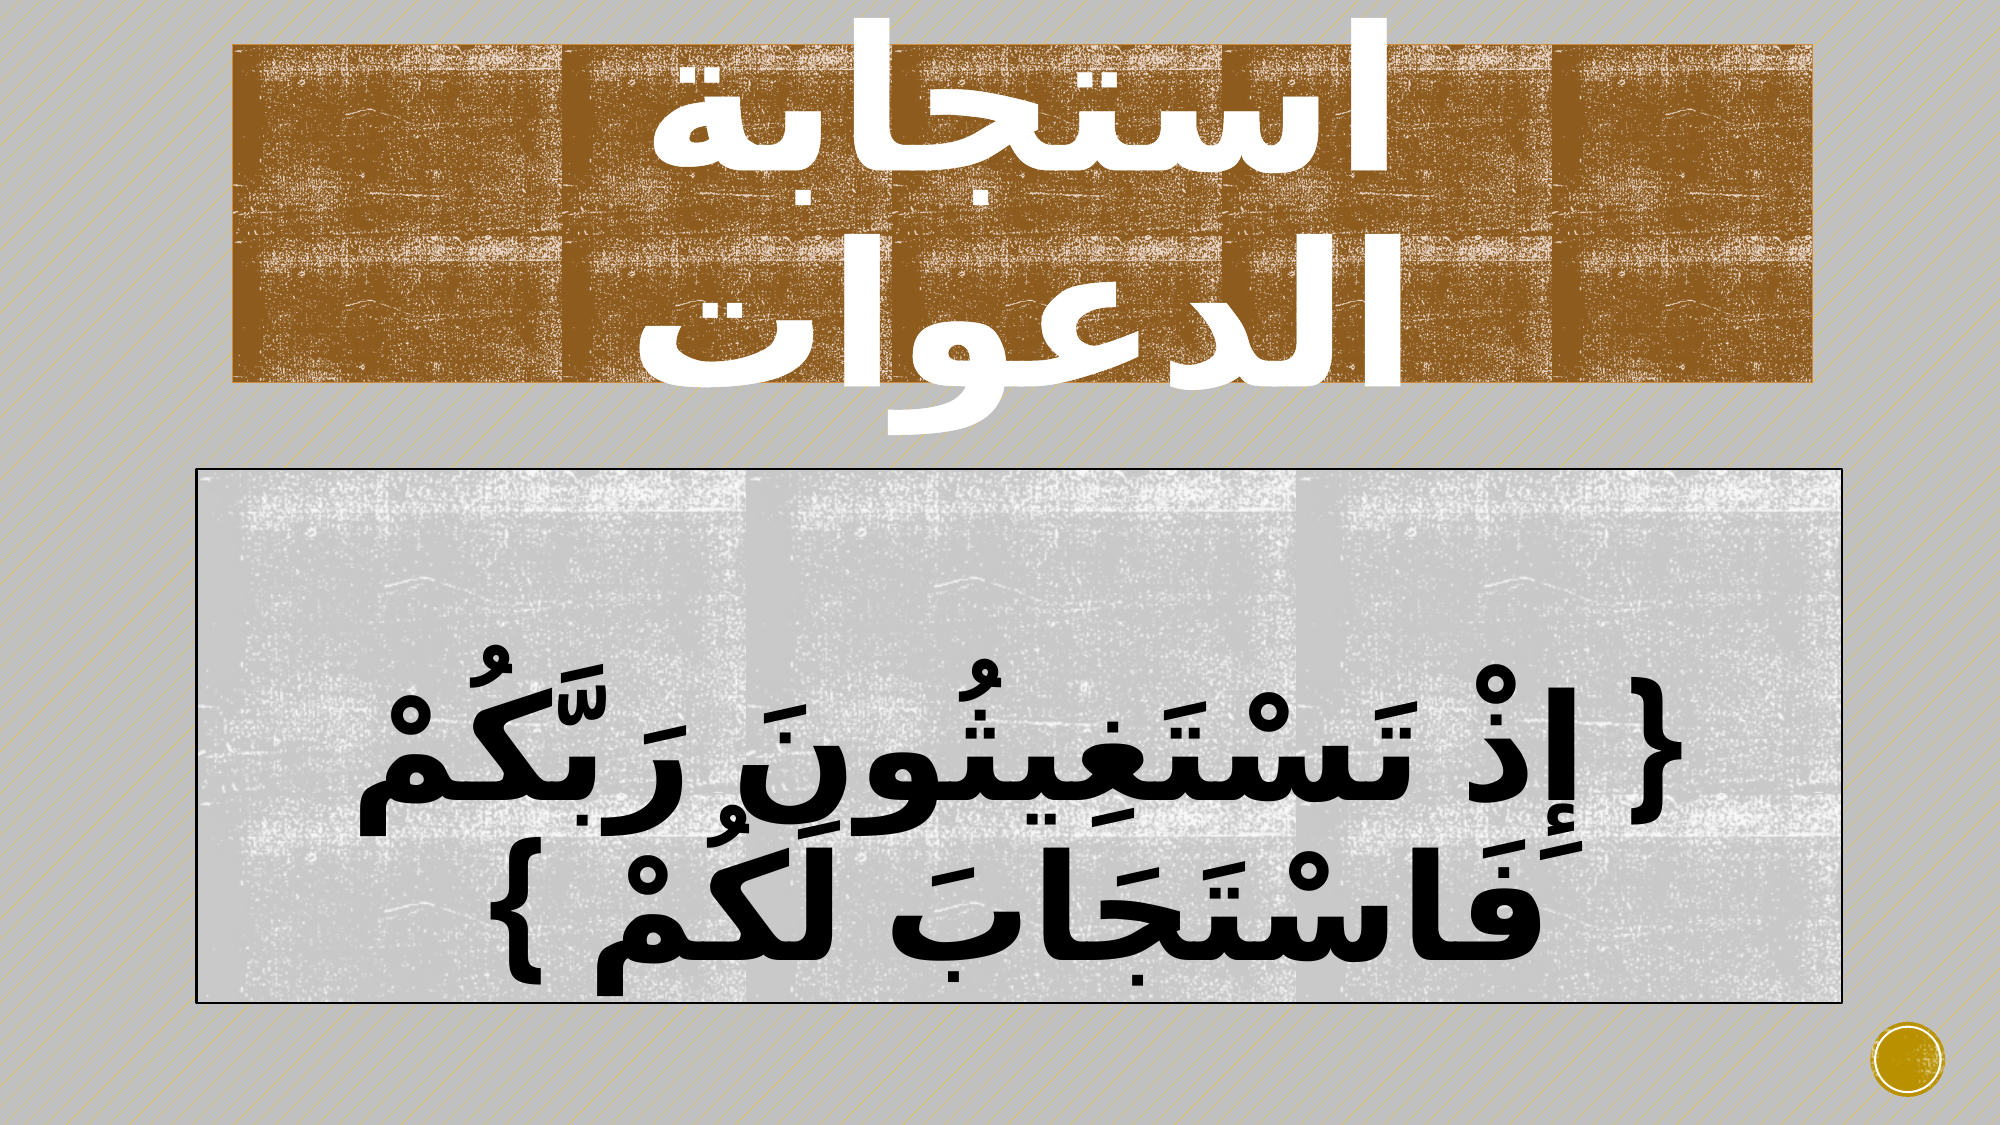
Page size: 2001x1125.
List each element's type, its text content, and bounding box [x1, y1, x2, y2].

list { إِذْ تَسْتَغِيثُونَ رَبَّكُمْ فَاسْتَجَابَ لَكُمْ } [195, 468, 1843, 1004]
title استجابة الدعوات [232, 44, 1813, 383]
